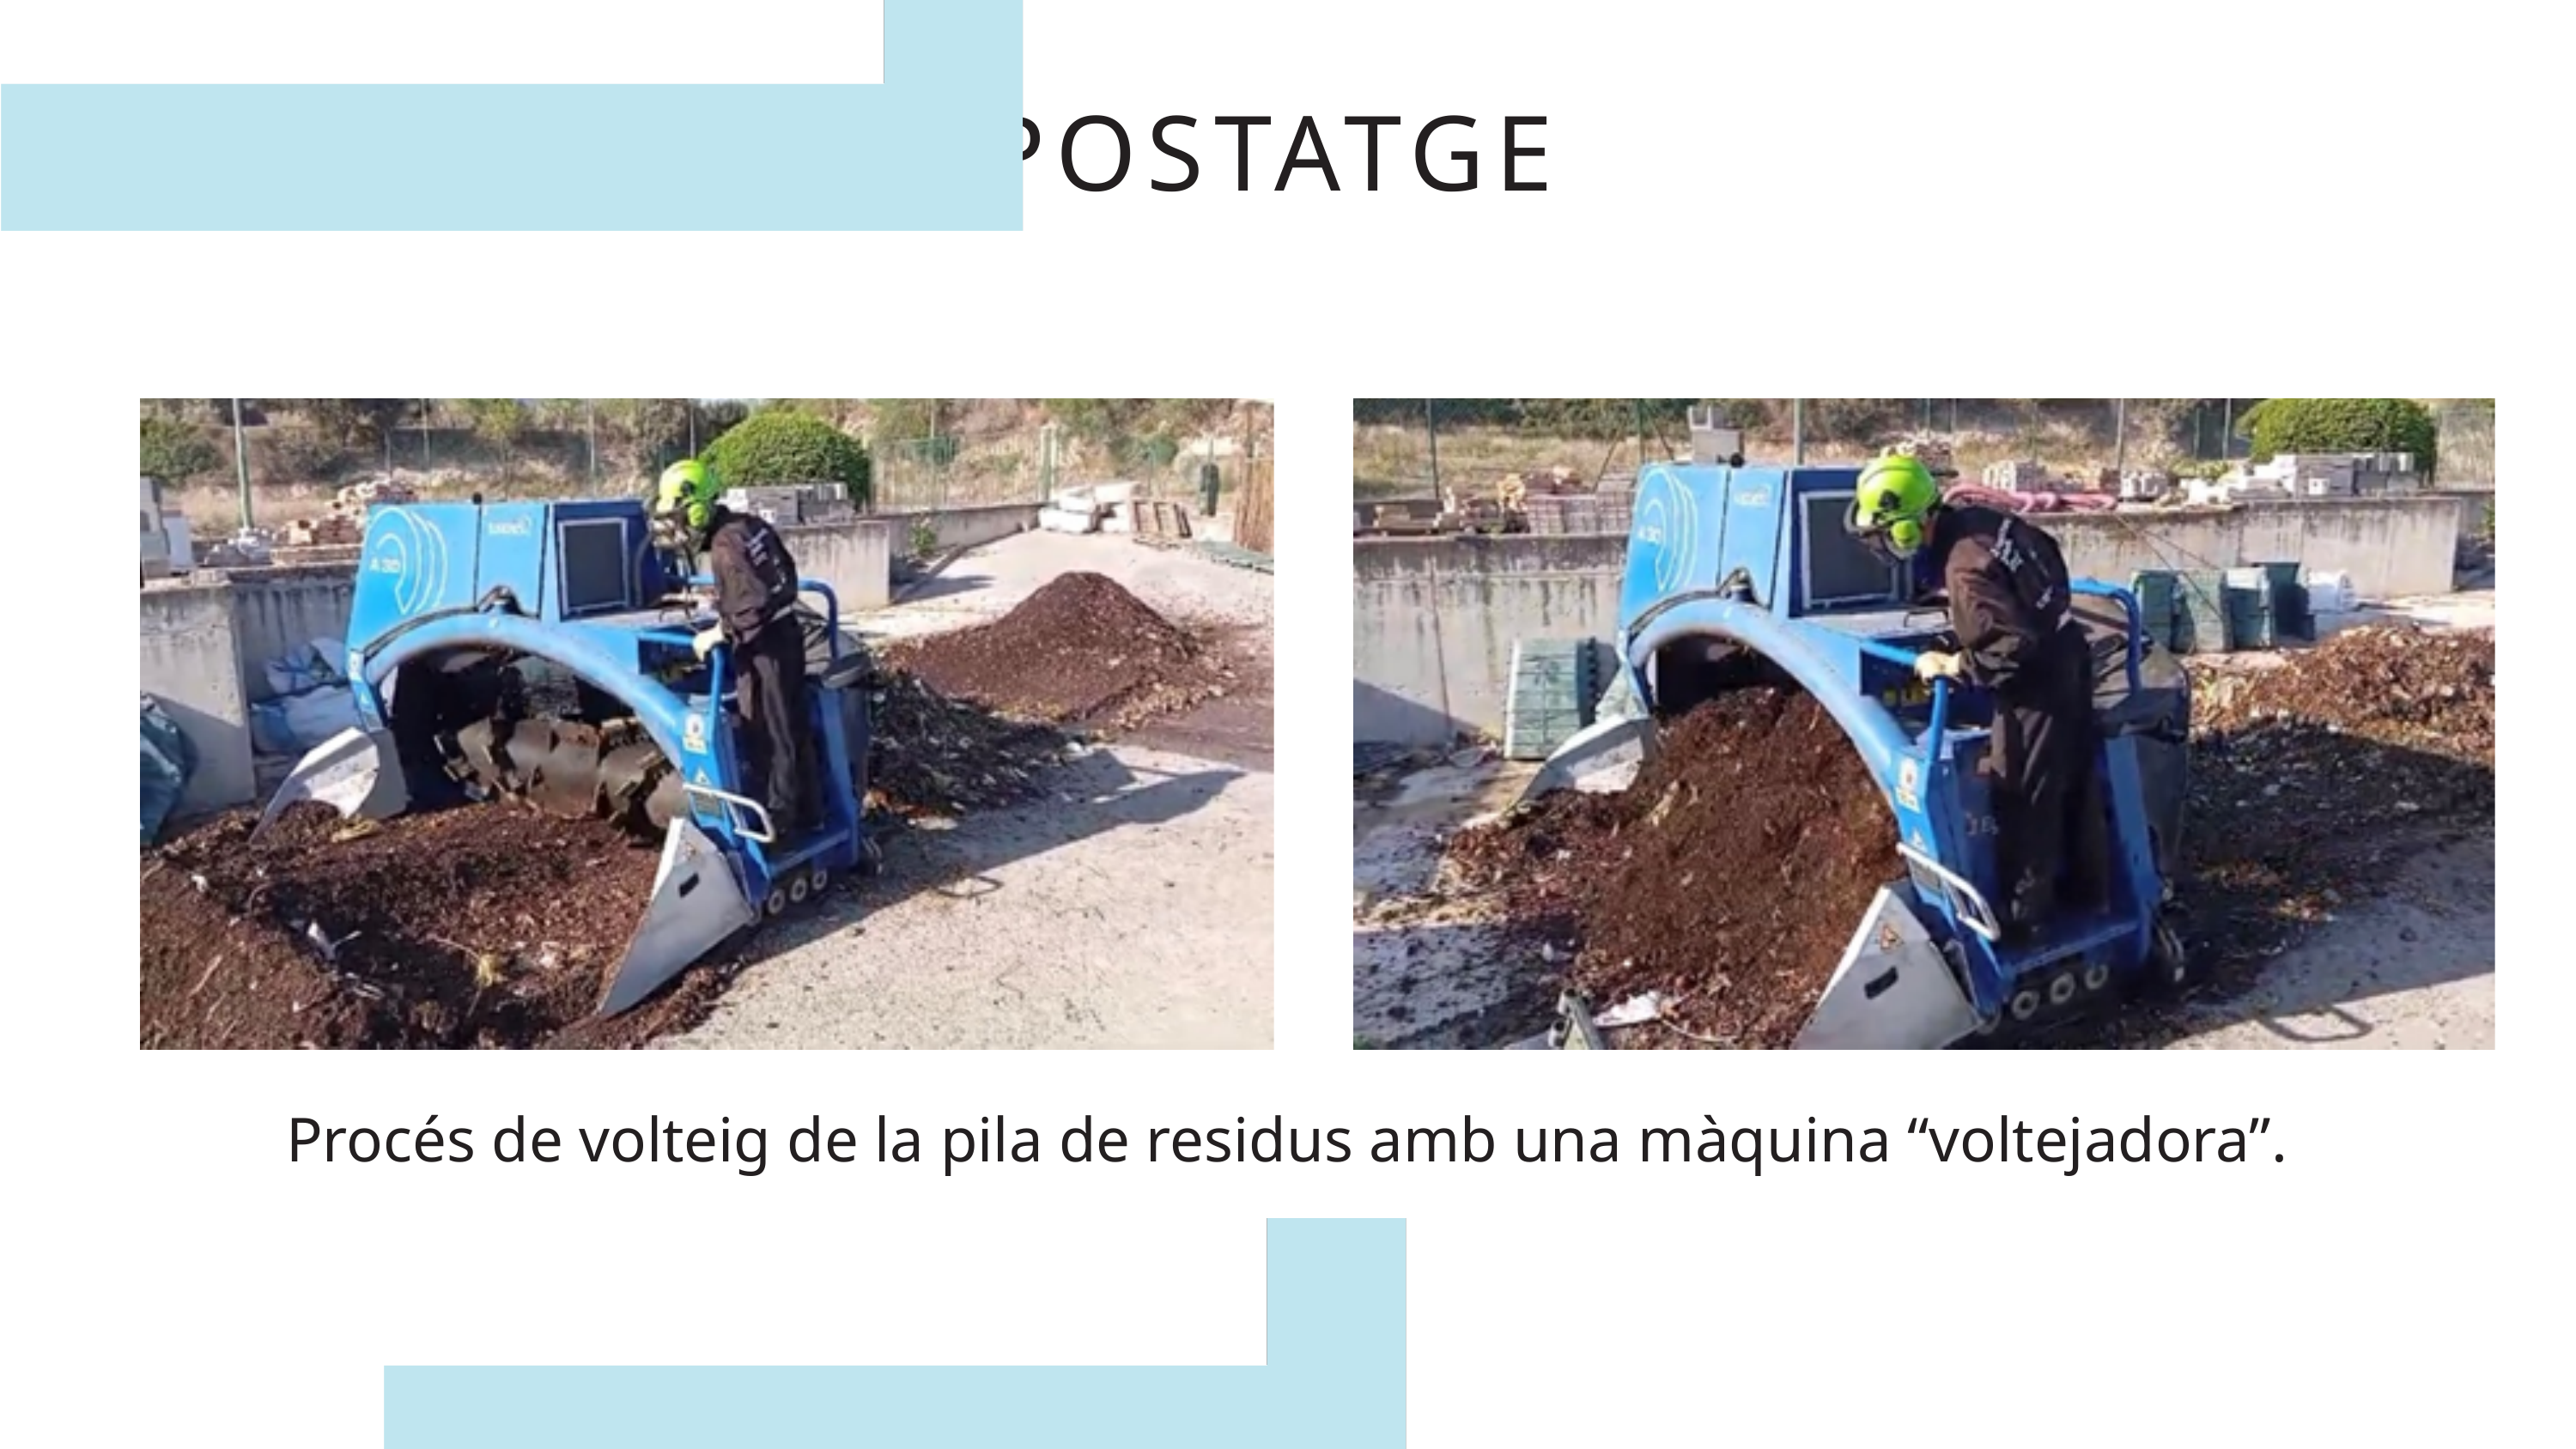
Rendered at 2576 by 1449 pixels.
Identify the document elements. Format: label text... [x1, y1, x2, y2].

text_box [0, 0, 1024, 231]
text_box [1353, 398, 2495, 1050]
text_box [140, 398, 1274, 1050]
text_box [383, 1218, 1406, 1449]
text_box Procés de volteig de la pila de residus amb una màquina “voltejadora”. [245, 1088, 2331, 1174]
text_box ILLA DE COMPOSTATGE [1024, 68, 1649, 212]
